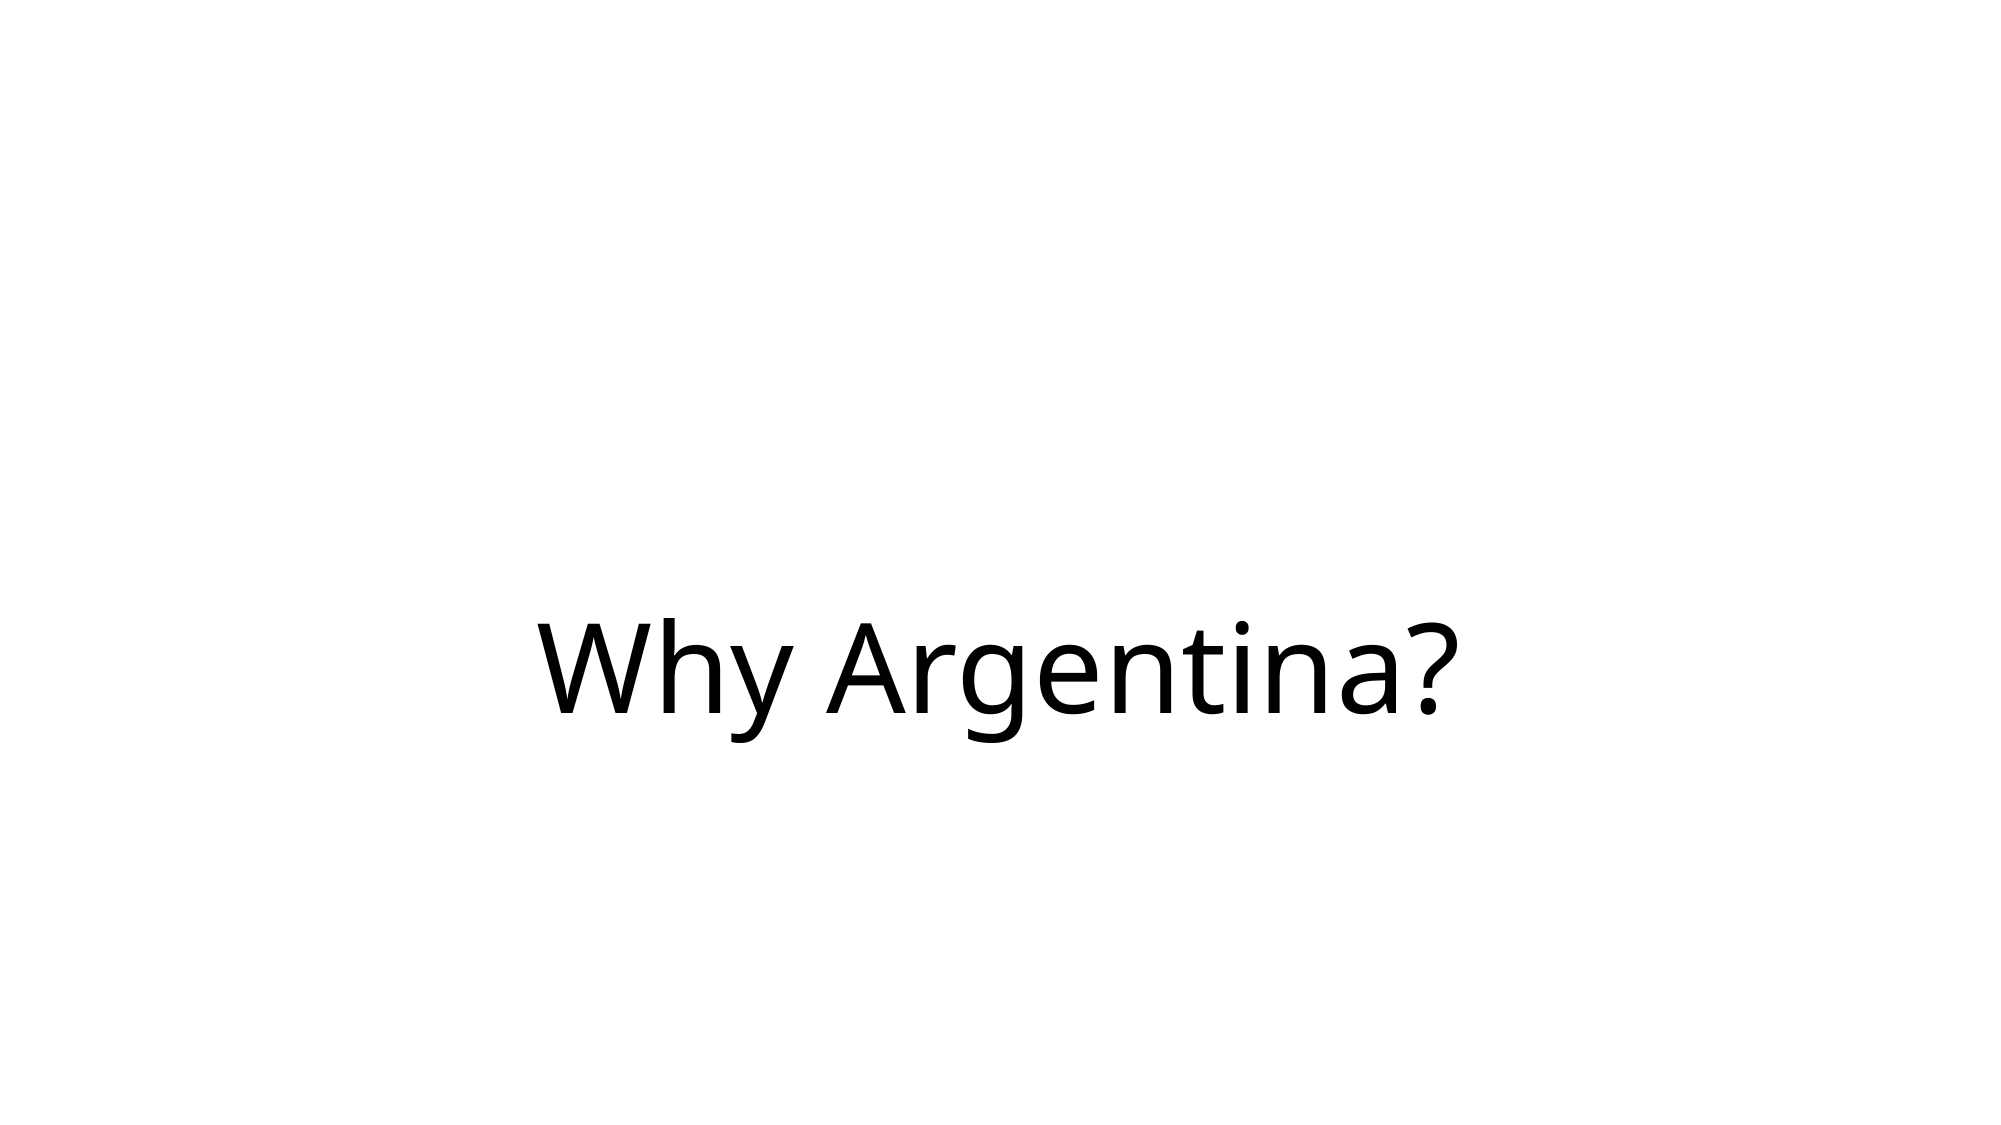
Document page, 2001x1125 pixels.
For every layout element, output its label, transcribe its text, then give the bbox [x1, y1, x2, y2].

title Why Argentina? [136, 280, 1862, 749]
